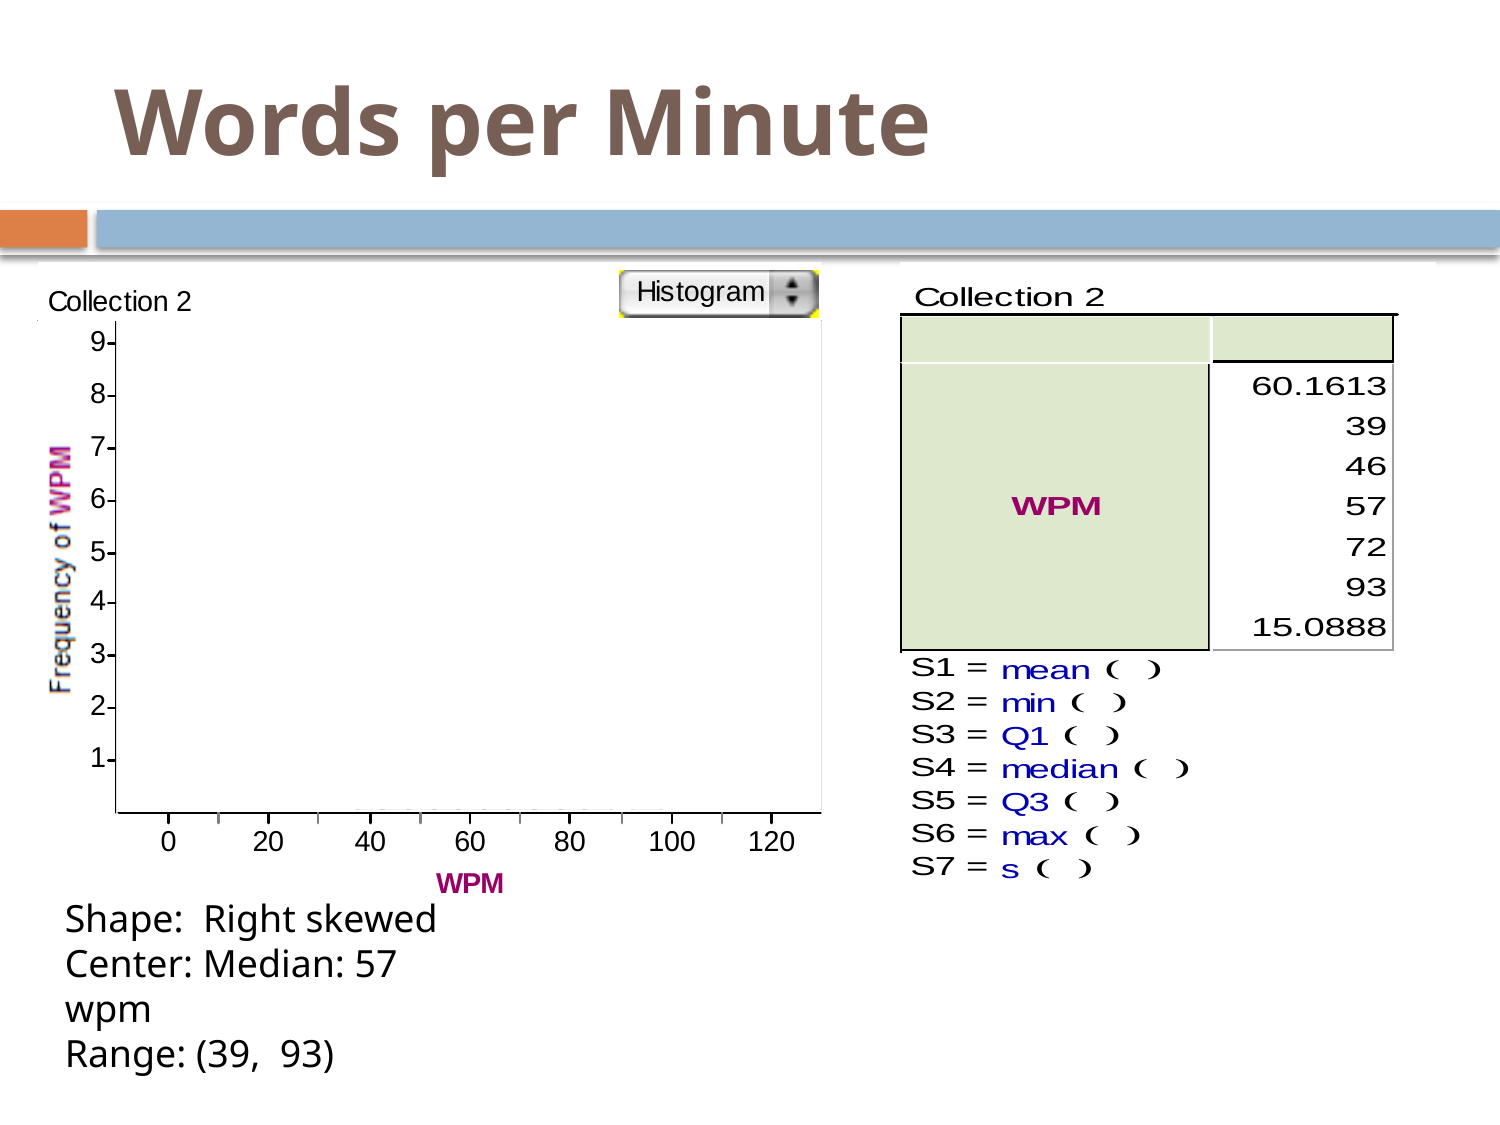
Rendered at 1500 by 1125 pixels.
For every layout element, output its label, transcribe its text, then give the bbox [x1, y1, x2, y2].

title Words per Minute [99, 37, 1438, 200]
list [899, 262, 1440, 938]
text_box Shape: Right skewed Center: Median: 57 wpm Range: (39, 93) [49, 916, 500, 1083]
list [37, 262, 825, 905]
